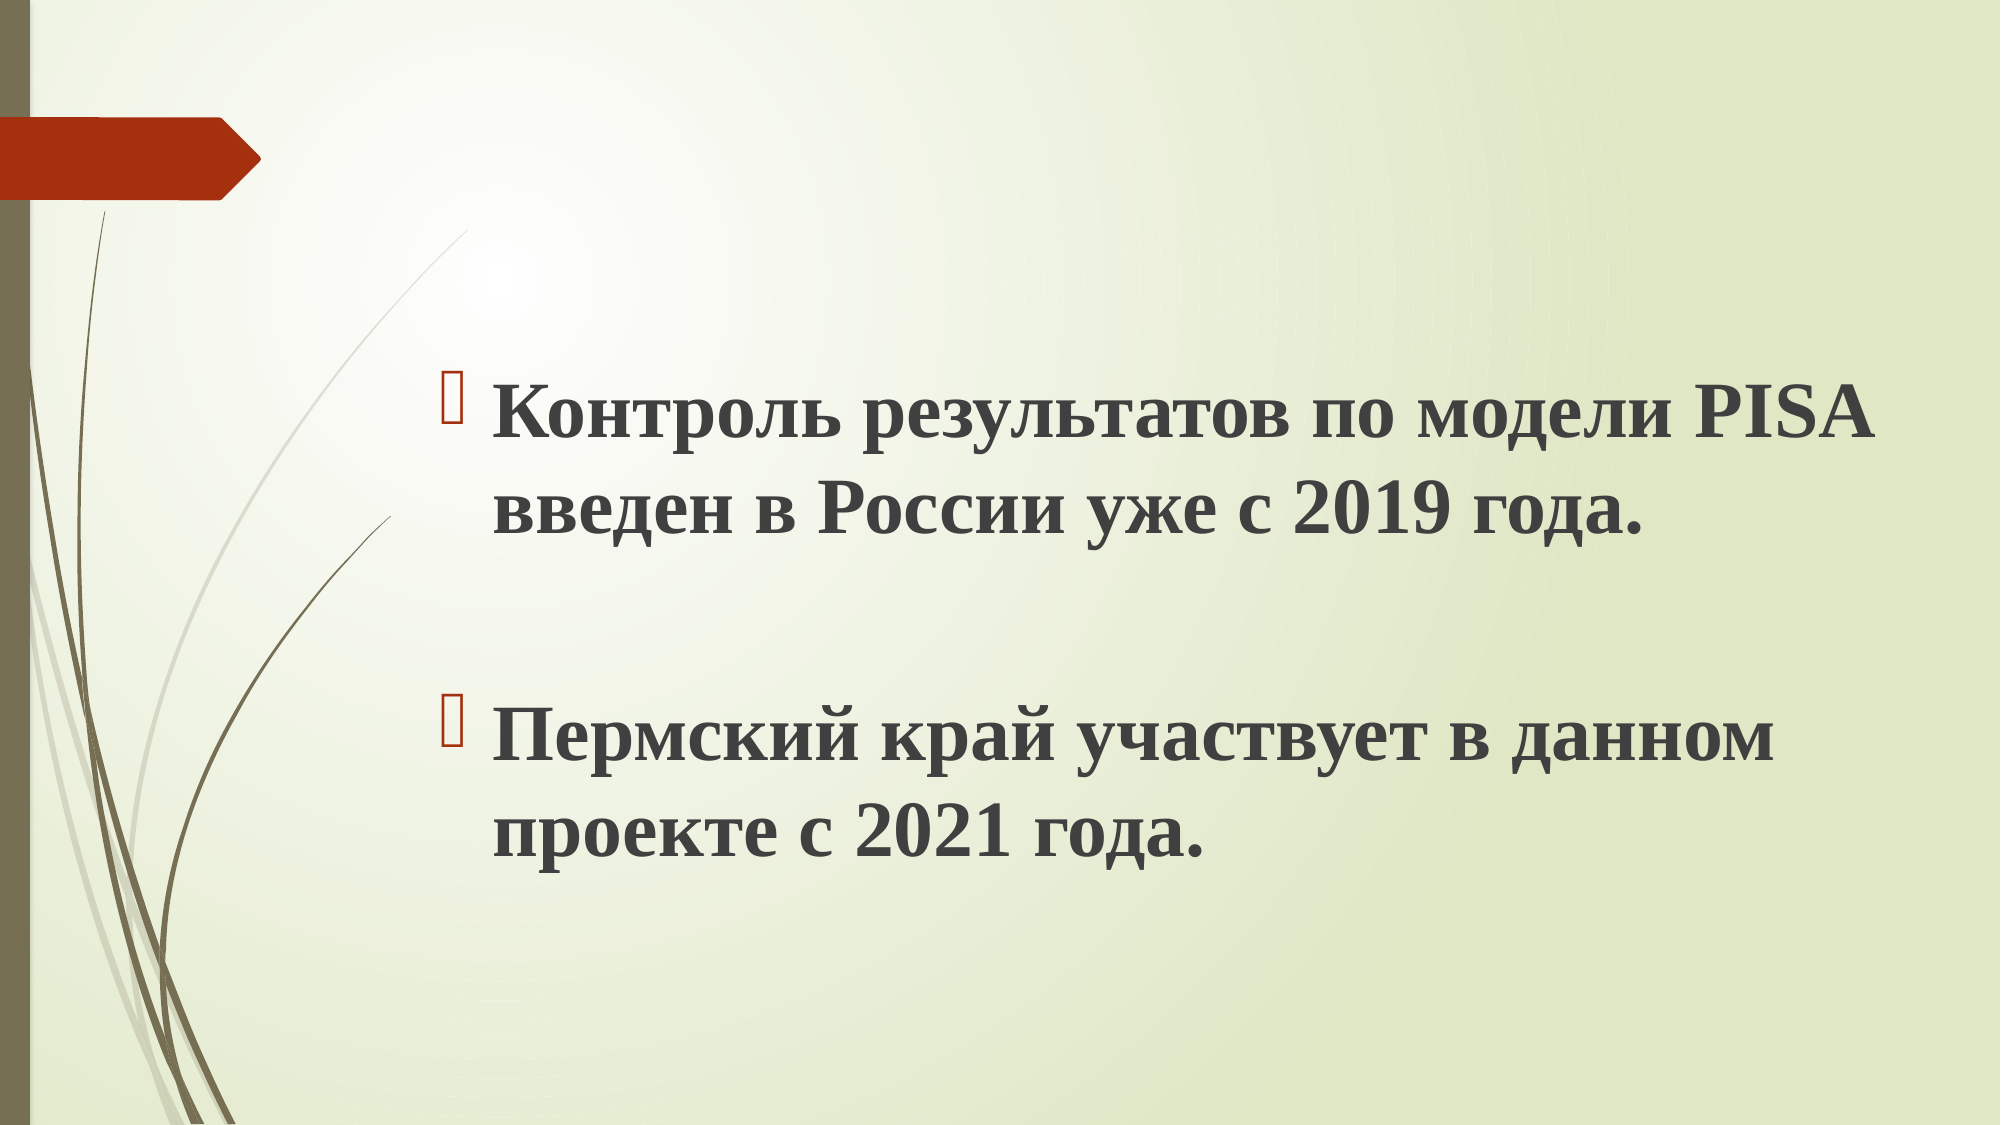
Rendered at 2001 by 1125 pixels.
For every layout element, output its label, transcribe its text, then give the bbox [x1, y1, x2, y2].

list Контроль результатов по модели PISA введен в России уже с 2019 года. Пермский край участвует в данном проекте с 2021 года. [424, 350, 1888, 970]
